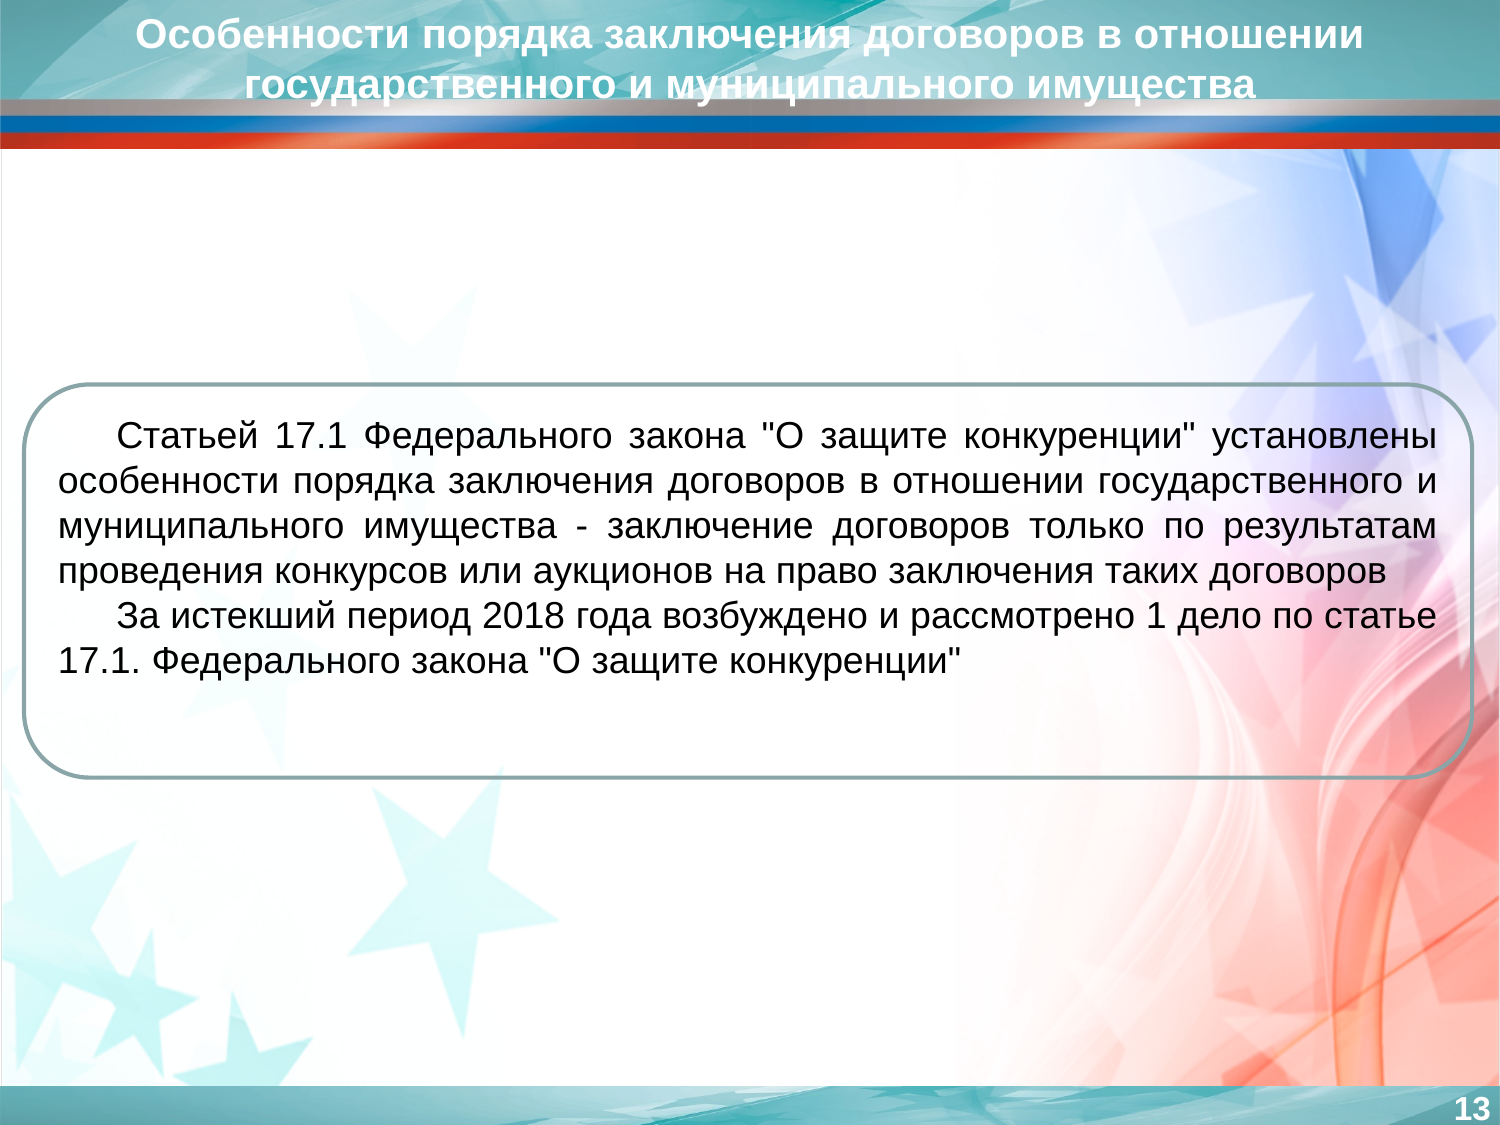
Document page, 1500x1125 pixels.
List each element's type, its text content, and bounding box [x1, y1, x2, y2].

picture [0, 115, 1500, 1125]
slide_number 13 [1155, 1079, 1500, 1125]
text_box Особенности порядка заключения договоров в отношении государственного и муниципального имущества [0, 0, 1500, 115]
text_box Статьей 17.1 Федерального закона "О защите конкуренции" установлены особенности порядка заключения договоров в отношении государственного и муниципального имущества - заключение договоров только по результатам проведения конкурсов или аукционов на право заключения таких договоров За истекший период 2018 года возбуждено и рассмотрено 1 дело по статье 17.1. Федерального закона "О защите конкуренции" [21, 382, 1475, 780]
